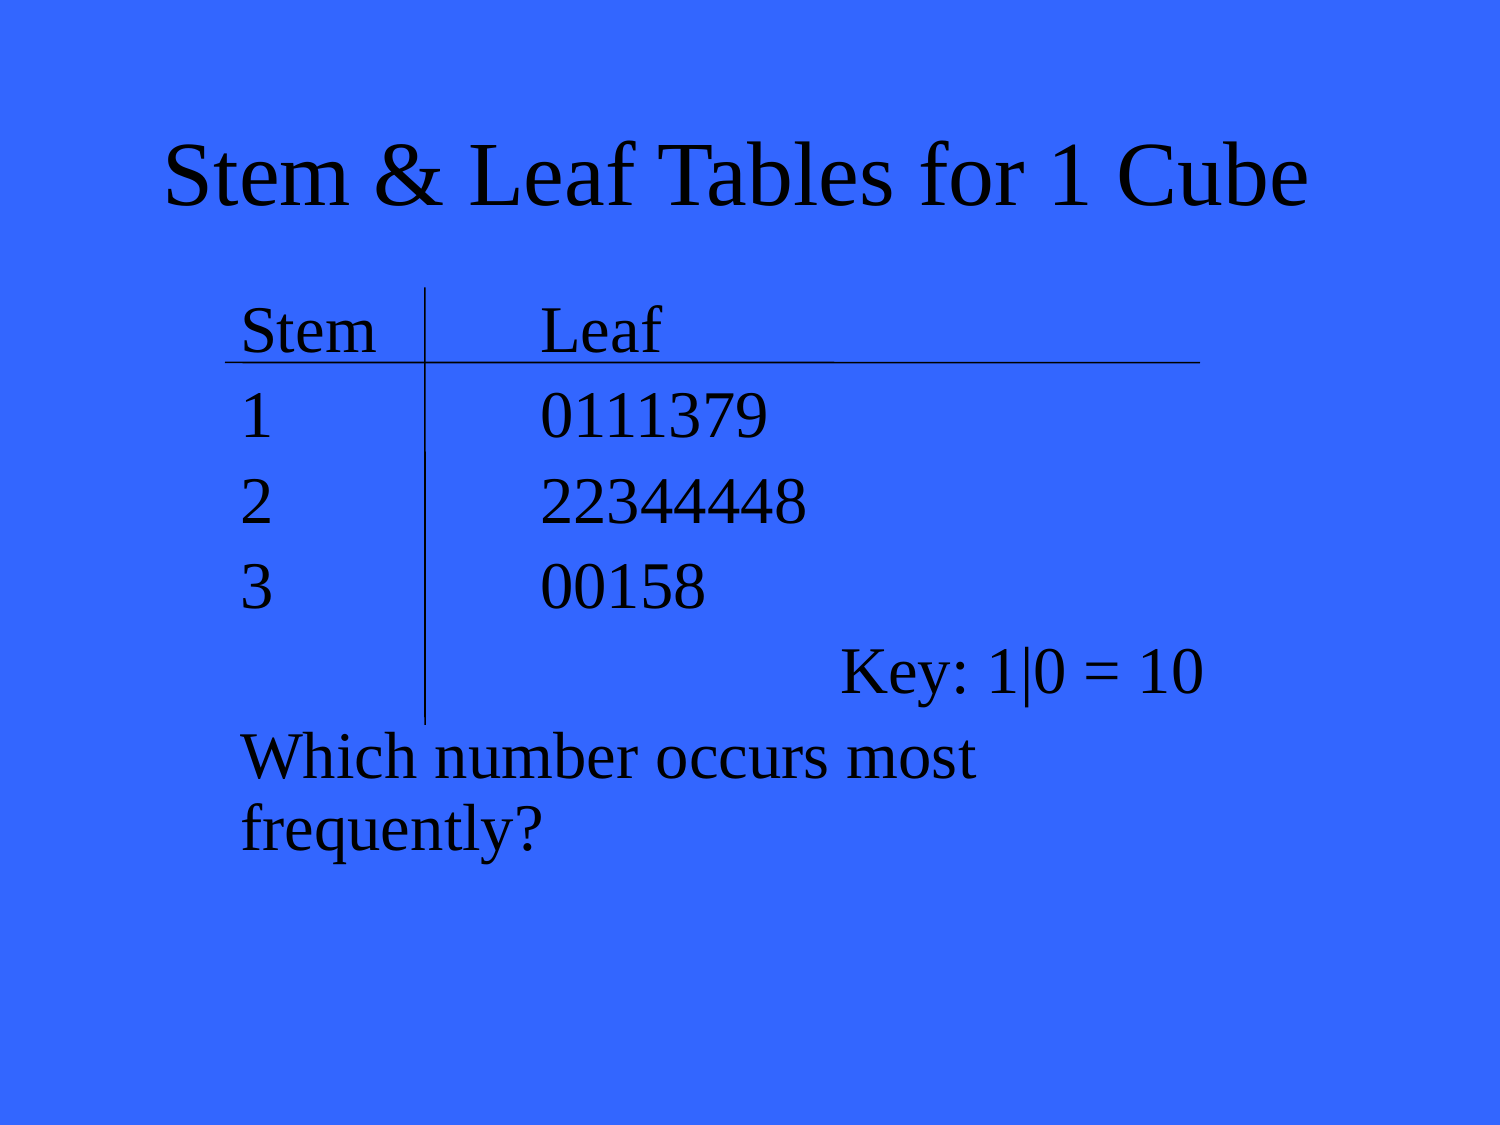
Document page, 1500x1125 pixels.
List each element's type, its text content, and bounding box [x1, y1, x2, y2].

title Stem & Leaf Tables for 1 Cube [99, 74, 1376, 263]
subtitle Stem Leaf 1 0111379 2 22344448 3 00158 Key: 1|0 = 10 Which number occurs most frequently? [224, 287, 1276, 926]
